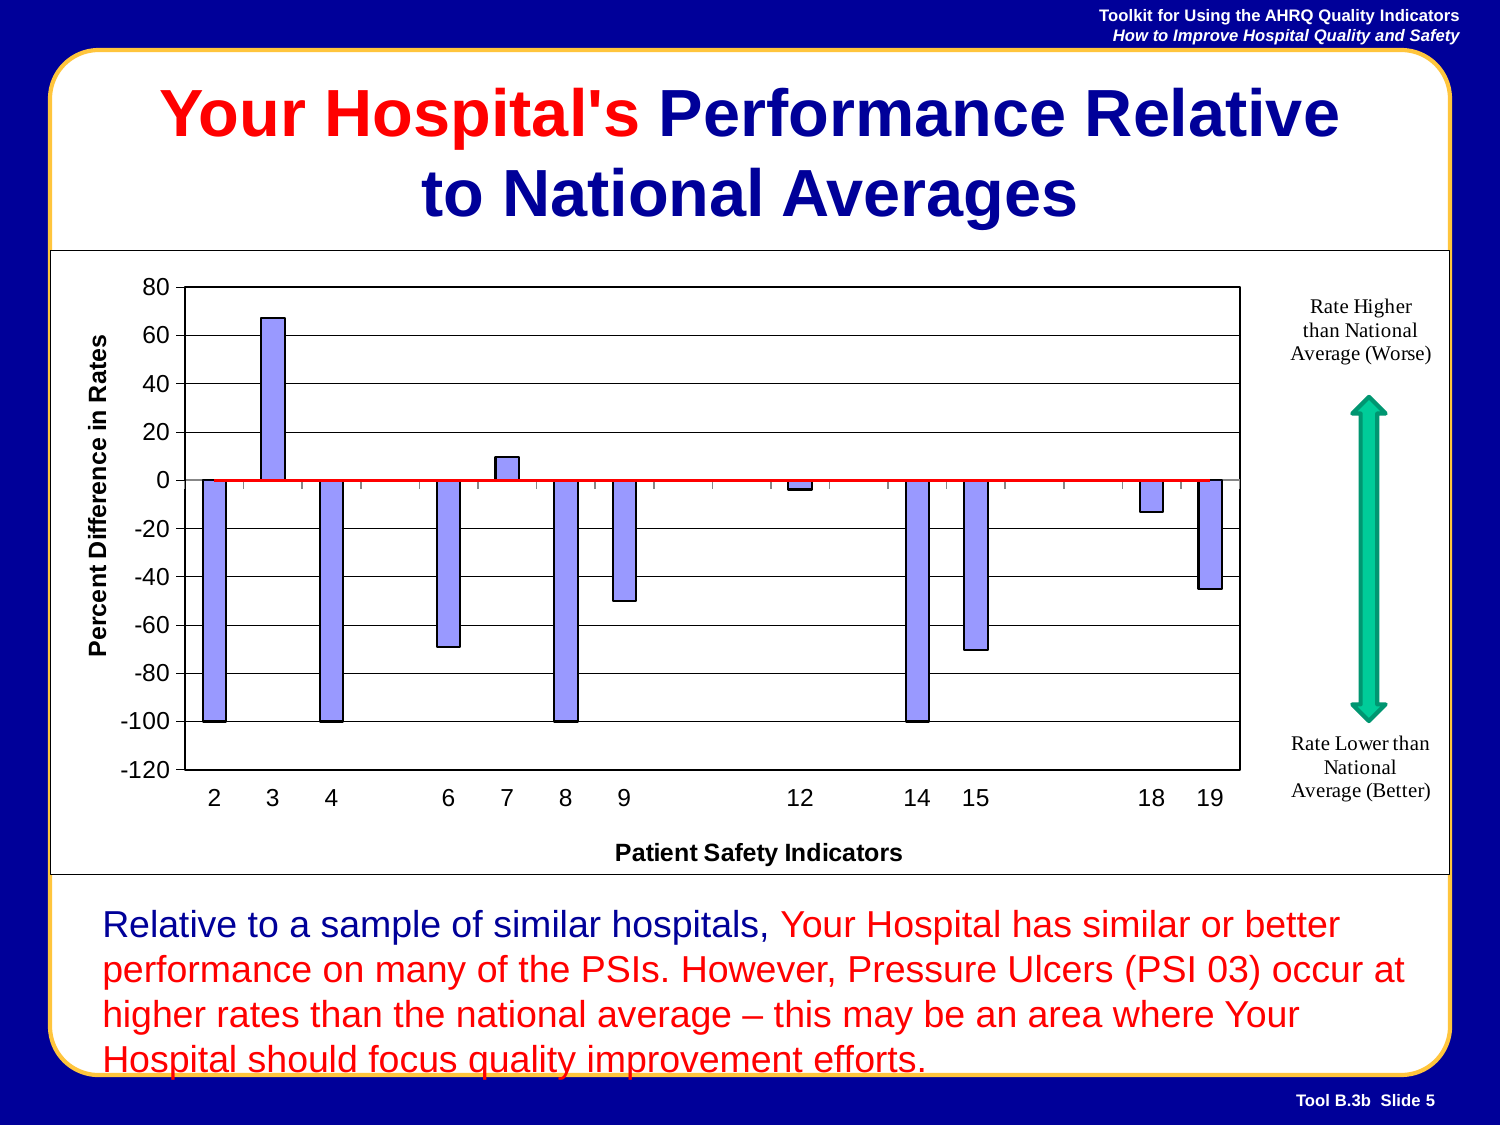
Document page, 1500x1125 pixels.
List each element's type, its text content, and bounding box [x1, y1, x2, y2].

title Your Hospital's Performance Relative to National Averages [112, 74, 1388, 226]
text_box Relative to a sample of similar hospitals, Your Hospital has similar or better performance on many of the PSIs. However, Pressure Ulcers (PSI 03) occur at higher rates than the national average – this may be an area where Your Hospital should focus quality improvement efforts. [87, 892, 1425, 1087]
chart [49, 249, 1451, 876]
